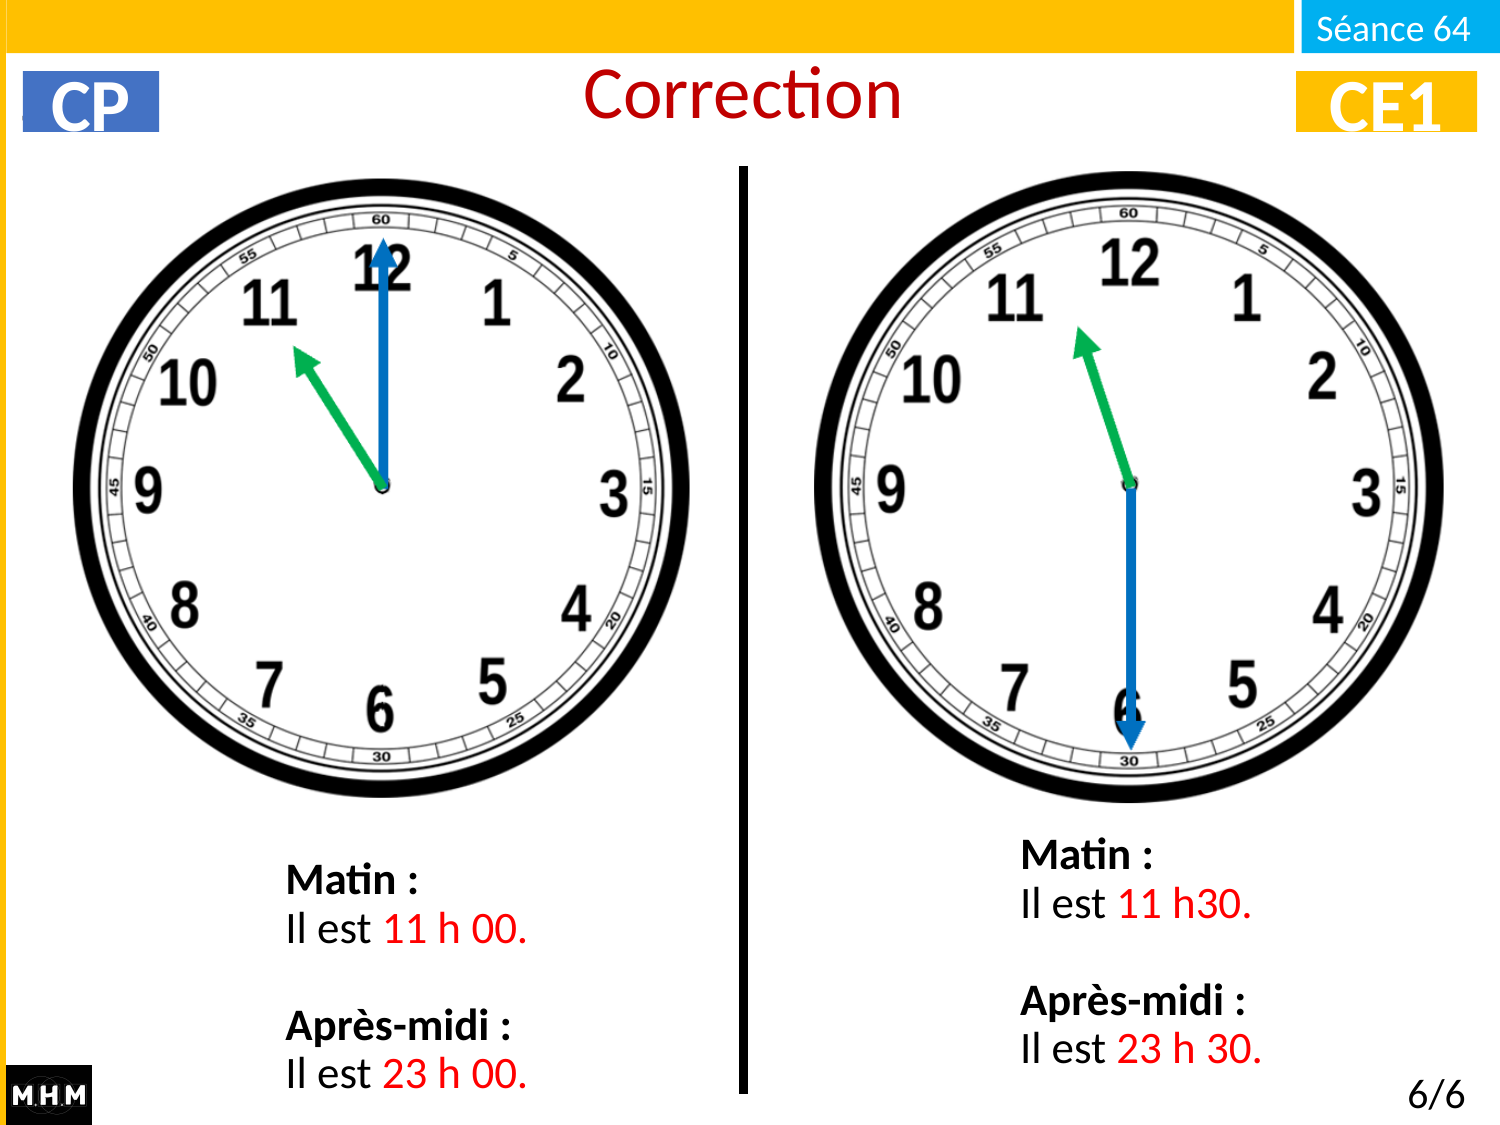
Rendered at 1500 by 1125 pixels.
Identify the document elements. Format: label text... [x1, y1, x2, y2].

text_box CE1 [1295, 70, 1478, 133]
list 6/6 [1373, 1064, 1500, 1125]
picture [803, 159, 1457, 812]
text_box Matin : Il est 11 h30. Après-midi : Il est 23 h 30. [1005, 822, 1358, 1082]
picture [62, 159, 707, 812]
text_box CP [22, 70, 160, 133]
picture [6, 1065, 92, 1125]
text_box Matin : Il est 11 h 00. Après-midi : Il est 23 h 00. [270, 847, 623, 1107]
title Correction [568, 44, 1246, 144]
